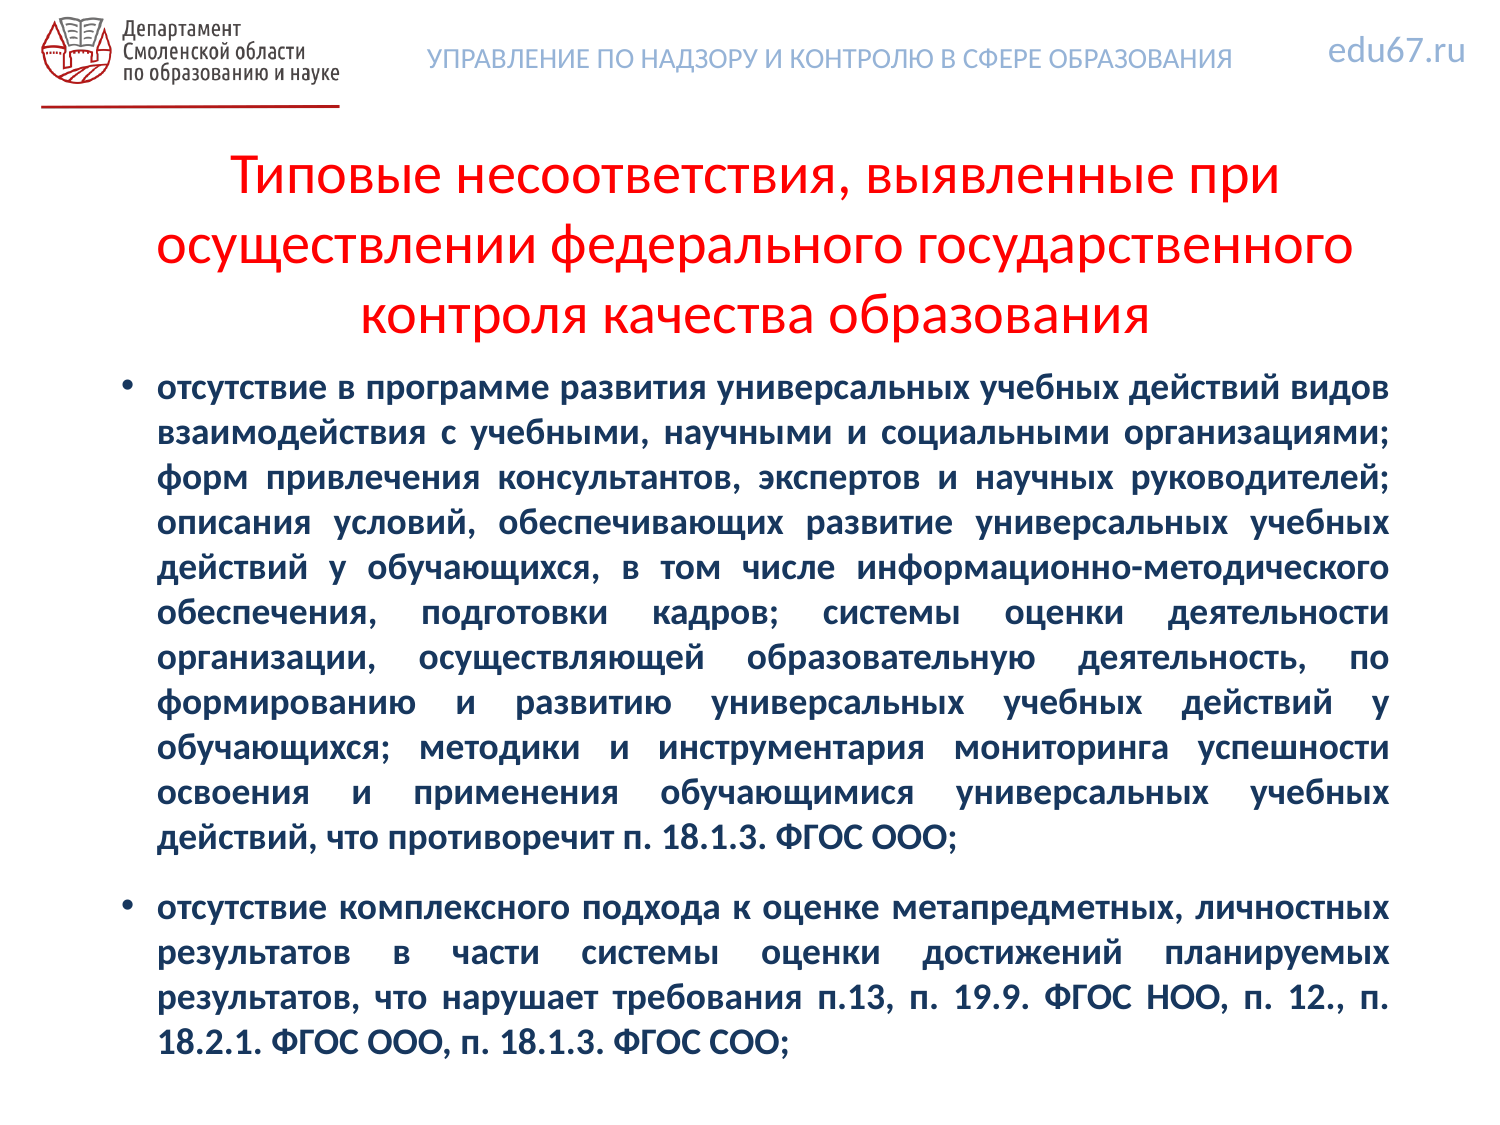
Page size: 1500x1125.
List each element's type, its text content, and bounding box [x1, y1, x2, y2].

text_box Типовые несоответствия, выявленные при осуществлении федерального государственного контроля качества образования [41, 127, 1471, 353]
text_box отсутствие в программе развития универсальных учебных действий видов взаимодействия с учебными, научными и социальными организациями; форм привлечения консультантов, экспертов и научных руководителей; описания условий, обеспечивающих развитие универсальных учебных действий у обучающихся, в том числе информационно-методического обеспечения, подготовки кадров; системы оценки деятельности организации, осуществляющей образовательную деятельность, по формированию и развитию универсальных учебных действий у обучающихся; методики и инструментария мониторинга успешности освоения и применения обучающимися универсальных учебных действий, что противоречит п. 18.1.3. ФГОС ООО; отсутствие комплексного подхода к оценке метапредметных, личностных результатов в части системы оценки достижений планируемых результатов, что нарушает требования п.13, п. 19.9. ФГОС НОО, п. 12., п. 18.2.1. ФГОС ООО, п. 18.1.3. ФГОС СОО; [106, 354, 1406, 1070]
picture [36, 14, 349, 123]
text_box УПРАВЛЕНИЕ ПО НАДЗОРУ И КОНТРОЛЮ В СФЕРЕ ОБРАЗОВАНИЯ [385, 32, 1275, 82]
text_box edu67.ru [1313, 17, 1482, 78]
